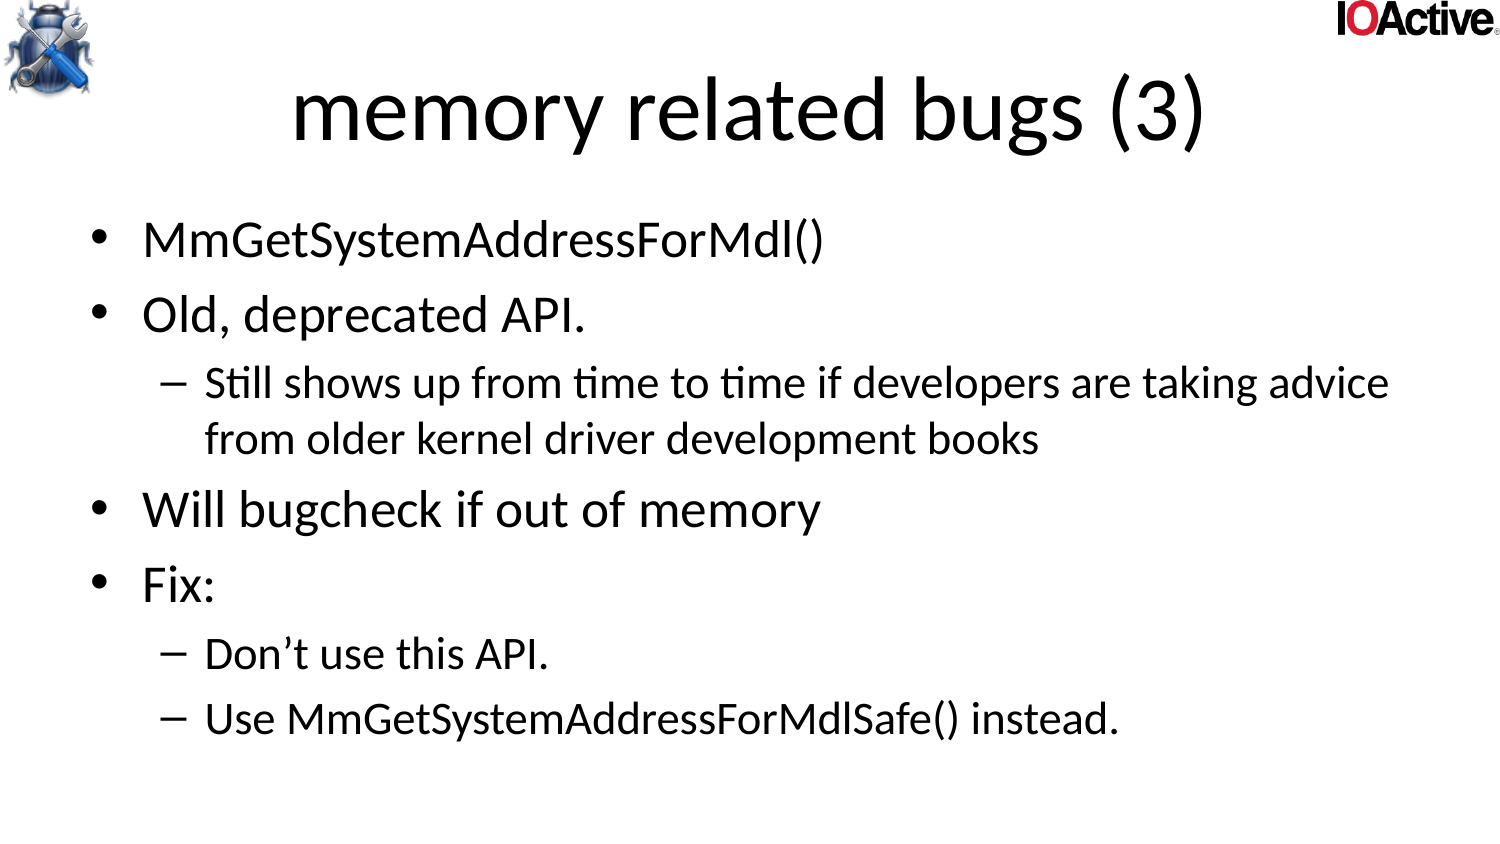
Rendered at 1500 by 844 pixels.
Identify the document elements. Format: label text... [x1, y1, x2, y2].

list MmGetSystemAddressForMdl() Old, deprecated API. Still shows up from time to time if developers are taking advice from older kernel driver development books Will bugcheck if out of memory Fix: Don’t use this API. Use MmGetSystemAddressForMdlSafe() instead. [75, 196, 1425, 754]
picture [1337, 0, 1500, 36]
title memory related bugs (3) [75, 33, 1425, 175]
picture [0, 0, 101, 101]
